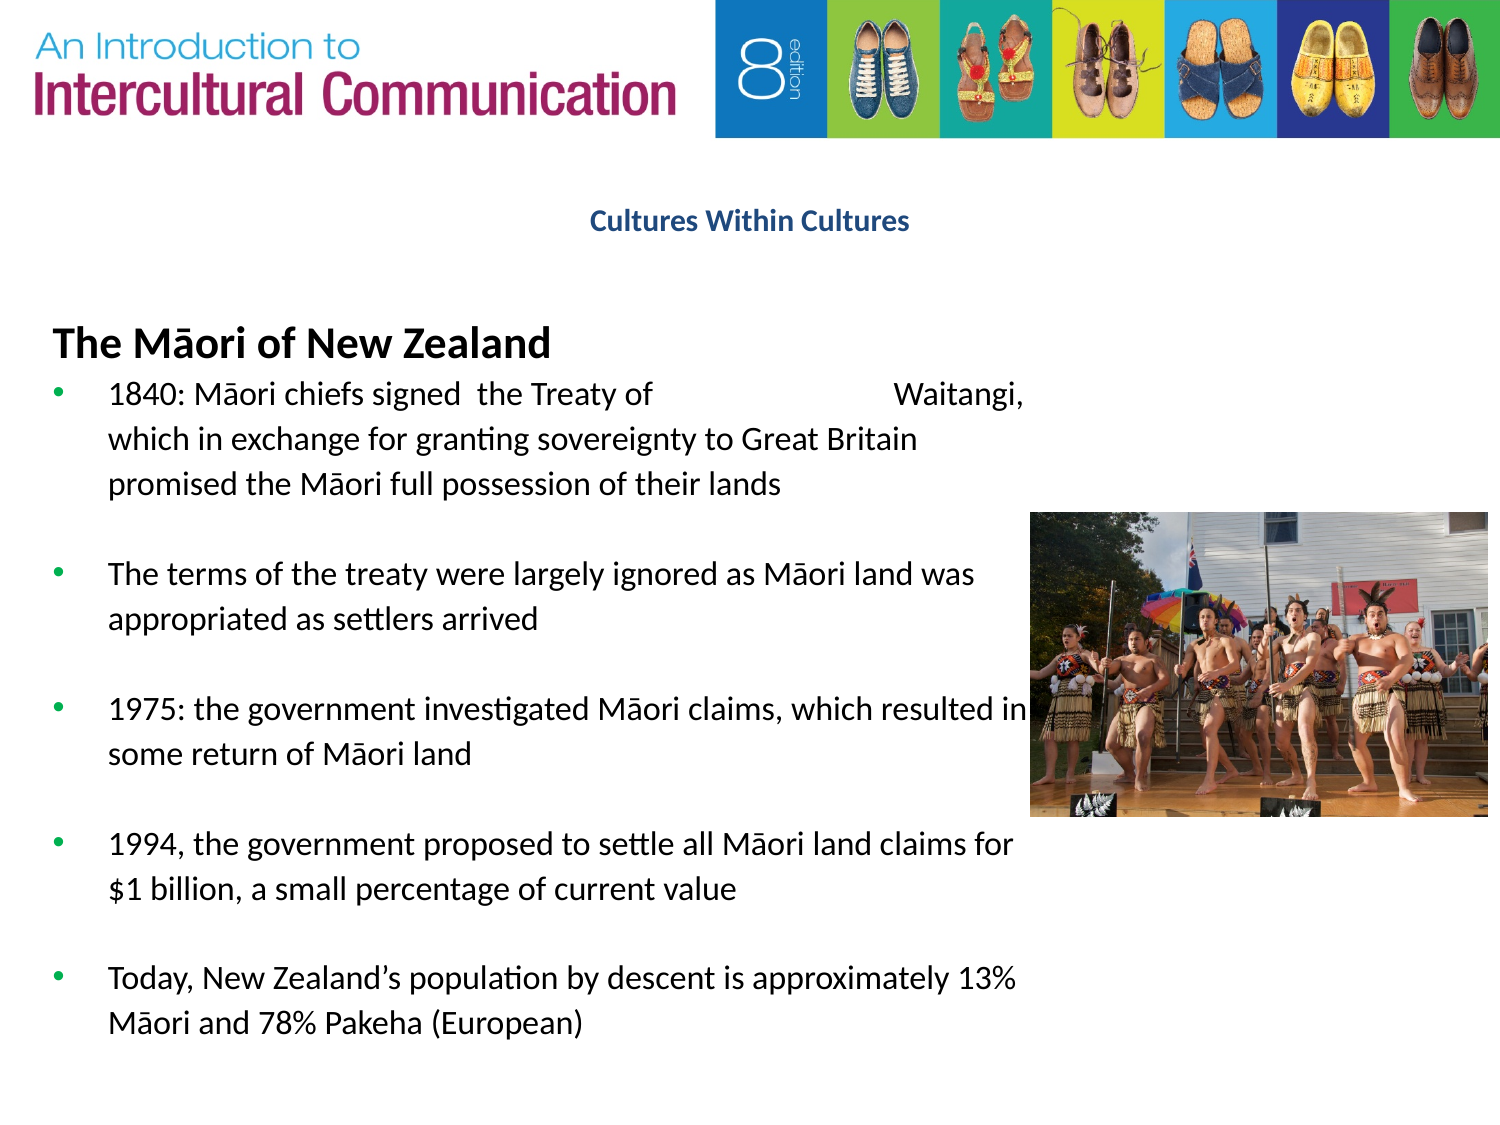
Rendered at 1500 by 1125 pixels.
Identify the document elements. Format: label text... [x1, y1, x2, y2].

title Cultures Within Cultures [0, 149, 1500, 288]
picture [0, 288, 1500, 1125]
list The Māori of New Zealand 1840: Māori chiefs signed the Treaty of Waitangi, which in exchange for granting sovereignty to Great Britain promised the Māori full possession of their lands The terms of the treaty were largely ignored as Māori land was appropriated as settlers arrived 1975: the government investigated Māori claims, which resulted in some return of Māori land 1994, the government proposed to settle all Māori land claims for $1 billion, a small percentage of current value Today, New Zealand’s population by descent is approximately 13% Māori and 78% Pakeha (European) [37, 299, 1047, 1050]
picture [0, 0, 1500, 149]
